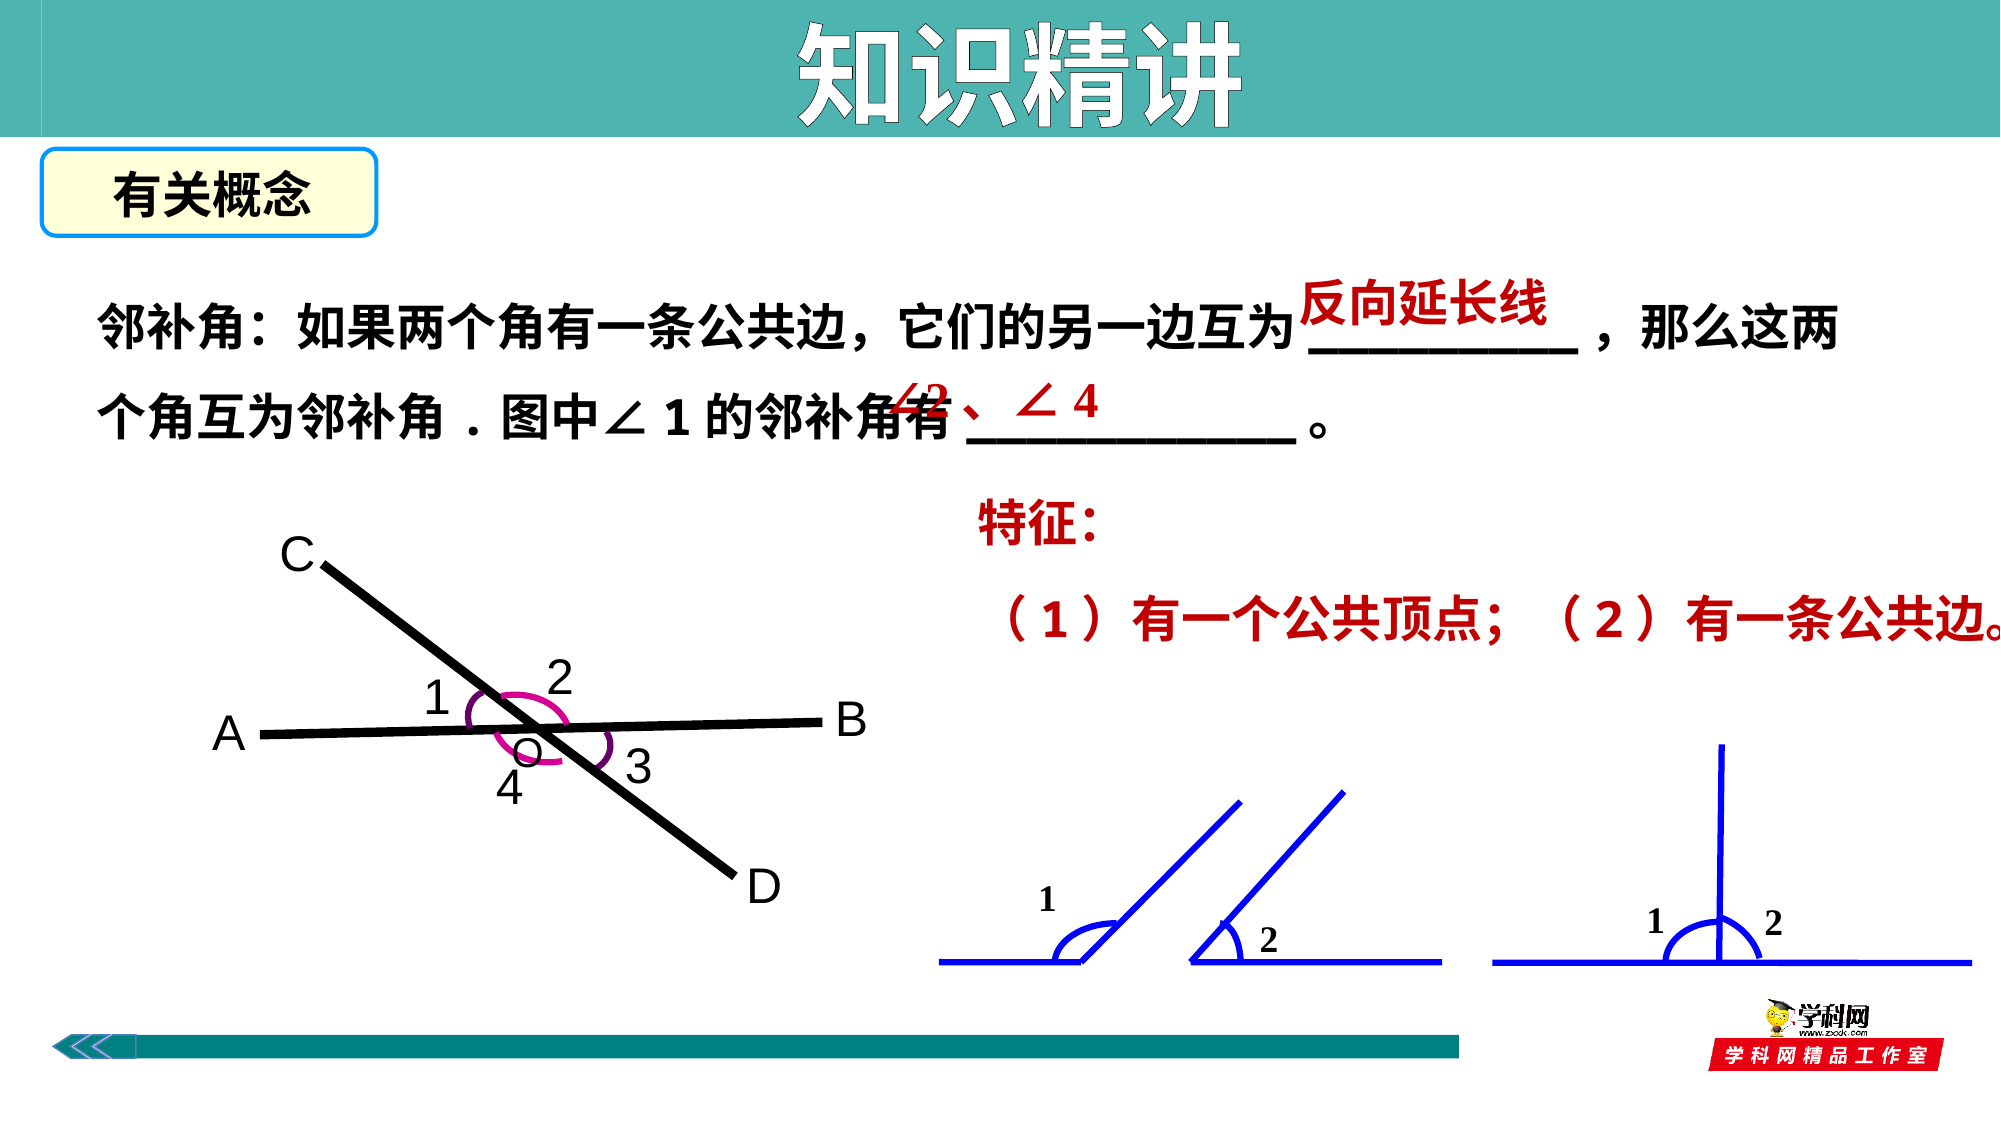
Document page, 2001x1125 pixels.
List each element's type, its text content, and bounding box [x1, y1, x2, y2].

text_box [41, 148, 377, 236]
picture [1708, 1038, 1944, 1071]
picture [1766, 999, 1869, 1037]
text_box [938, 791, 1443, 969]
text_box 反向延长线 [1283, 263, 1566, 339]
text_box 邻补角：如果两个角有一条公共边，它们的另一边互为_________，那么这两个角互为邻补角.图中∠1的邻补角有___________。 [81, 258, 1856, 453]
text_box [0, 0, 2000, 138]
text_box ∠2、∠4 [868, 360, 1140, 436]
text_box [184, 513, 896, 922]
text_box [1492, 744, 1973, 979]
text_box [136, 1034, 1459, 1059]
text_box 特征： （1）有一个公共顶点；（2）有一条公共边。 [963, 466, 2000, 655]
text_box [53, 1034, 136, 1059]
